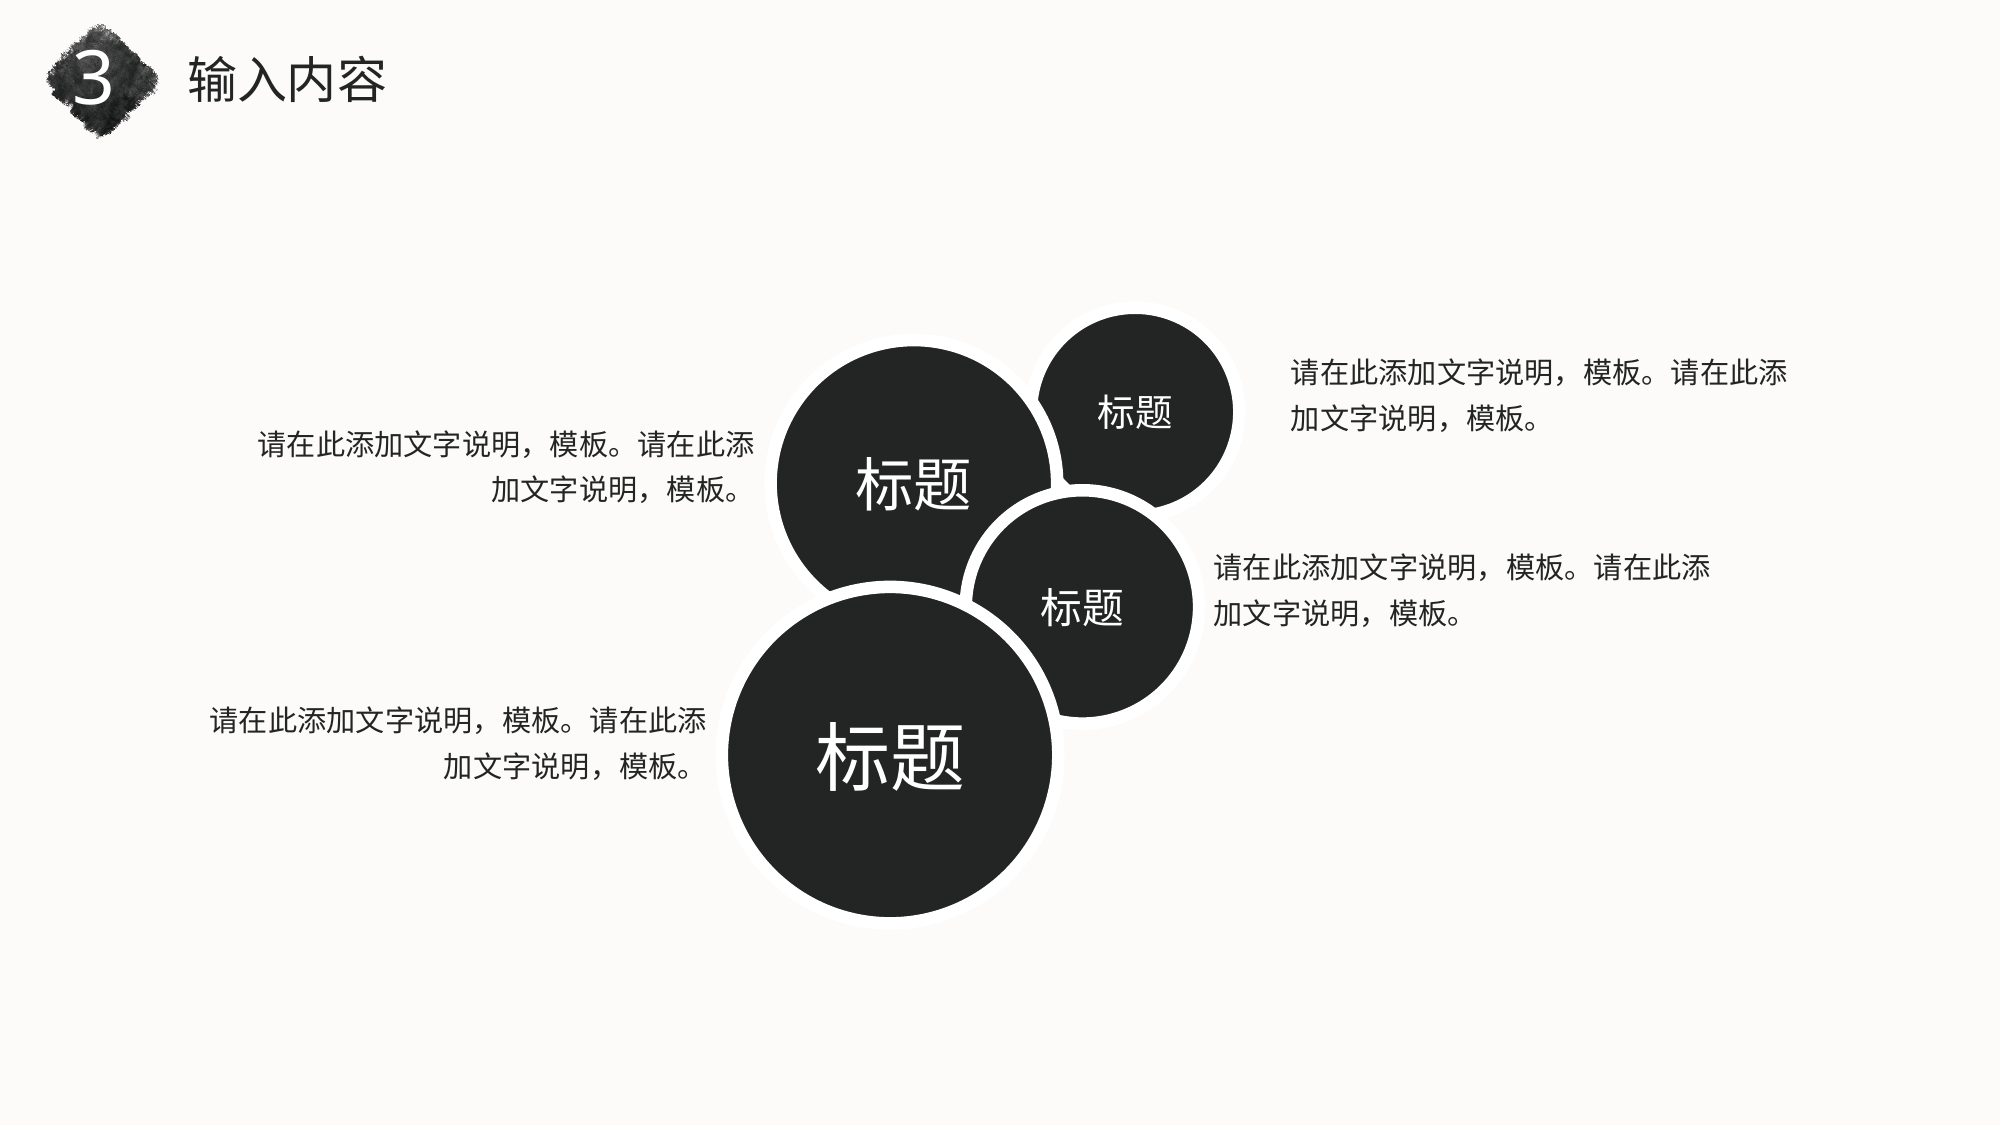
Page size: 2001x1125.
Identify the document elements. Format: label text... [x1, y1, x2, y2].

text_box 请在此添加文字说明，模板。请在此添加文字说明，模板。 [238, 408, 770, 514]
text_box 输入内容 [172, 41, 543, 117]
text_box 请在此添加文字说明，模板。请在此添加文字说明，模板。 [1199, 531, 1731, 638]
text_box 标题 [722, 584, 1061, 926]
text_box 标题 [770, 337, 1060, 600]
text_box 标题 [963, 488, 1199, 726]
text_box 标题 [1030, 305, 1242, 516]
picture [42, 22, 163, 139]
text_box 请在此添加文字说明，模板。请在此添加文字说明，模板。 [1276, 336, 1808, 443]
text_box 请在此添加文字说明，模板。请在此添加文字说明，模板。 [190, 684, 722, 791]
